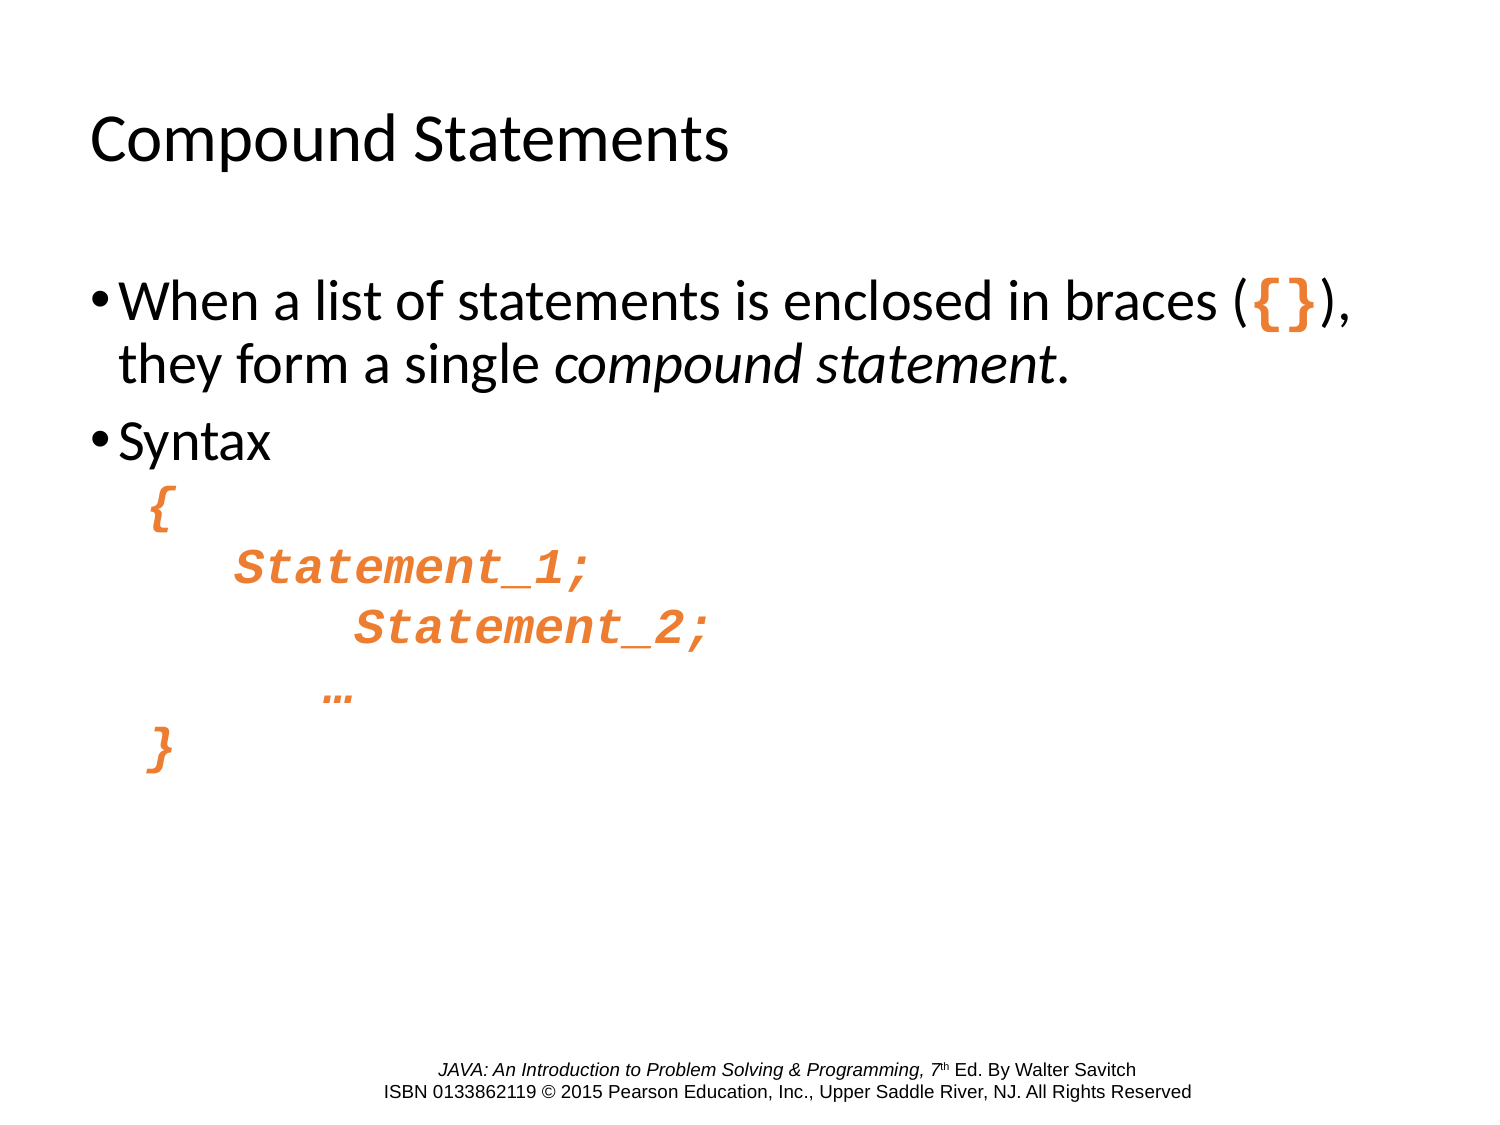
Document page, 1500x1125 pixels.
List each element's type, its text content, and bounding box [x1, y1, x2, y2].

title Compound Statements [75, 76, 1425, 202]
list When a list of statements is enclosed in braces ({}), they form a single compound statement. Syntax { Statement_1; Statement_2; … } [75, 262, 1425, 862]
